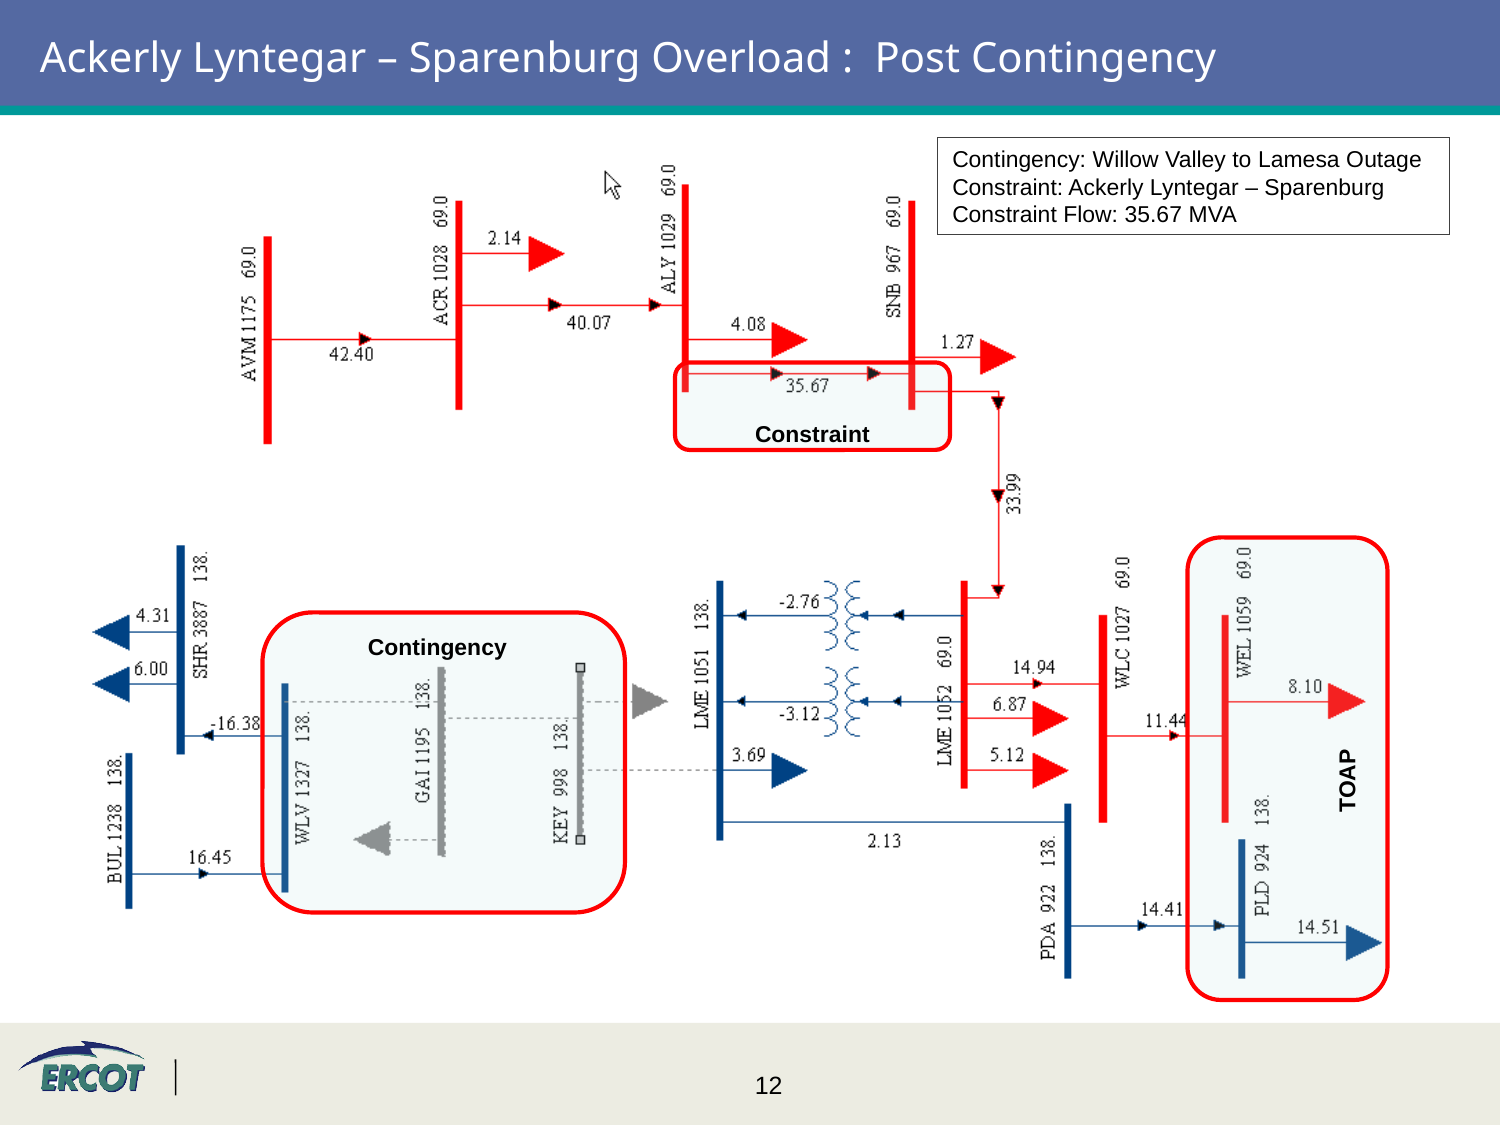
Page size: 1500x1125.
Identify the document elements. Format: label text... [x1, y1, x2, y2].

picture [10, 1031, 151, 1111]
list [87, 149, 1401, 1013]
text_box Contingency: Willow Valley to Lamesa Outage Constraint: Ackerly Lyntegar – Sparenburg Constraint Flow: 35.67 MVA [937, 137, 1450, 235]
title Ackerly Lyntegar – Sparenburg Overload : Post Contingency [24, 0, 1451, 113]
